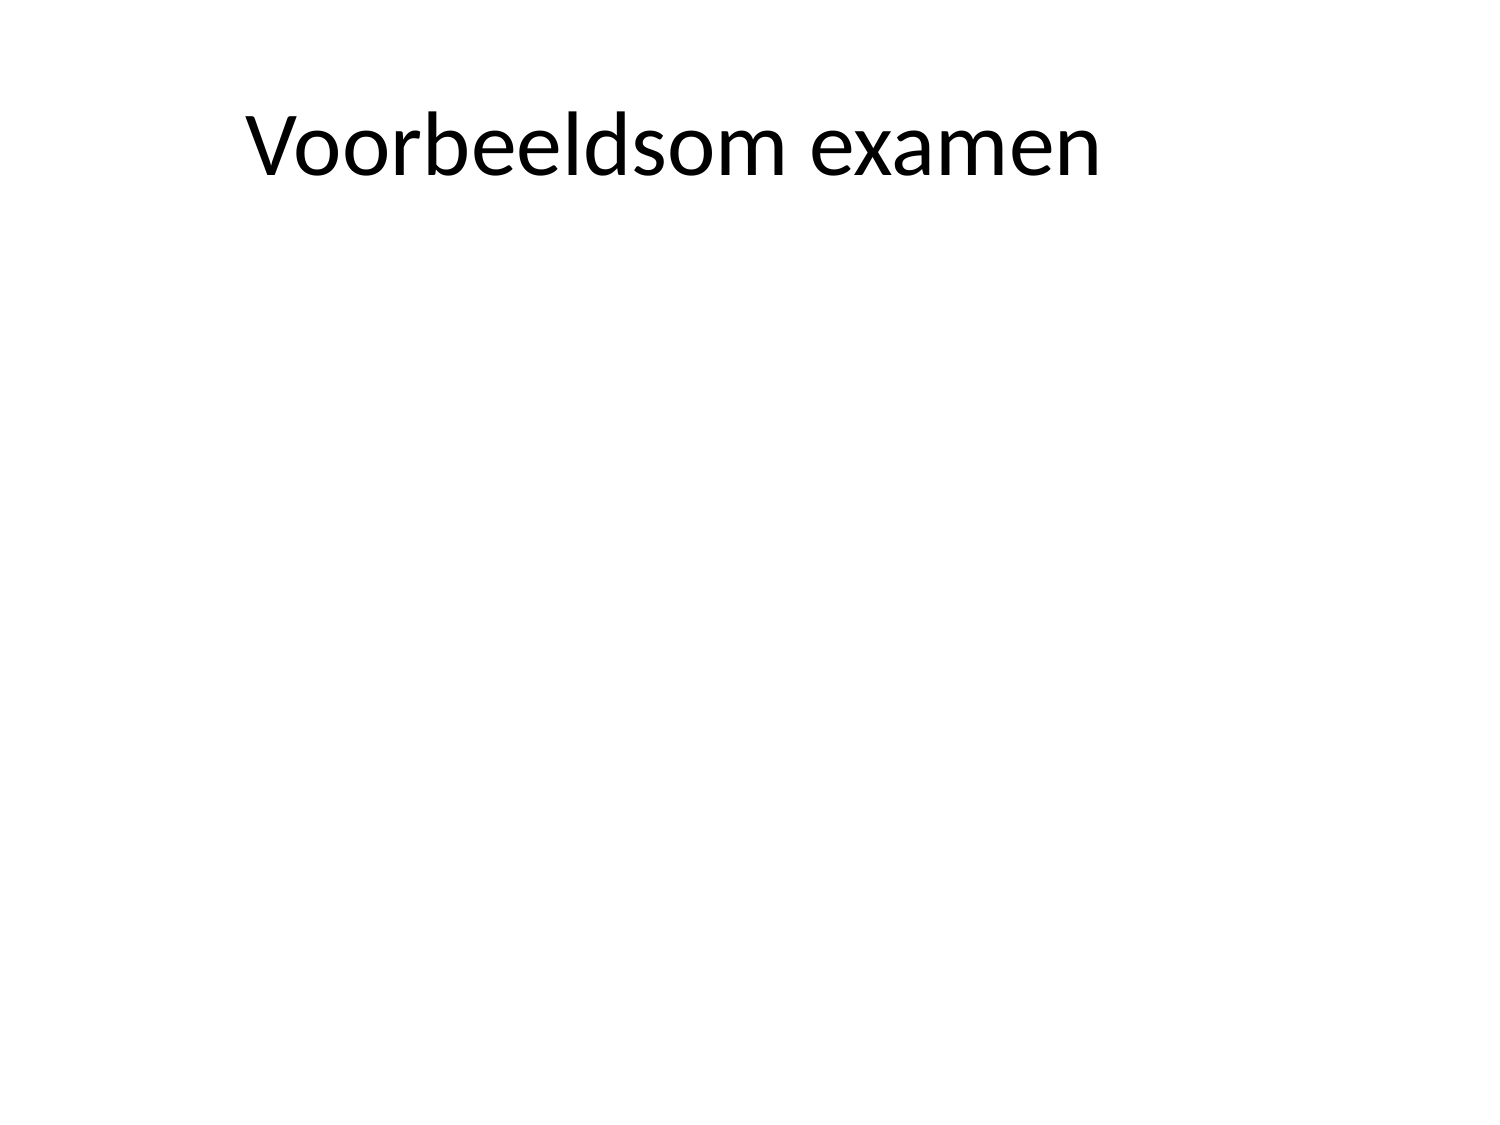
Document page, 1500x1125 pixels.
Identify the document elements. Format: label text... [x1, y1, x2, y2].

title Voorbeeldsom examen [0, 45, 1350, 233]
